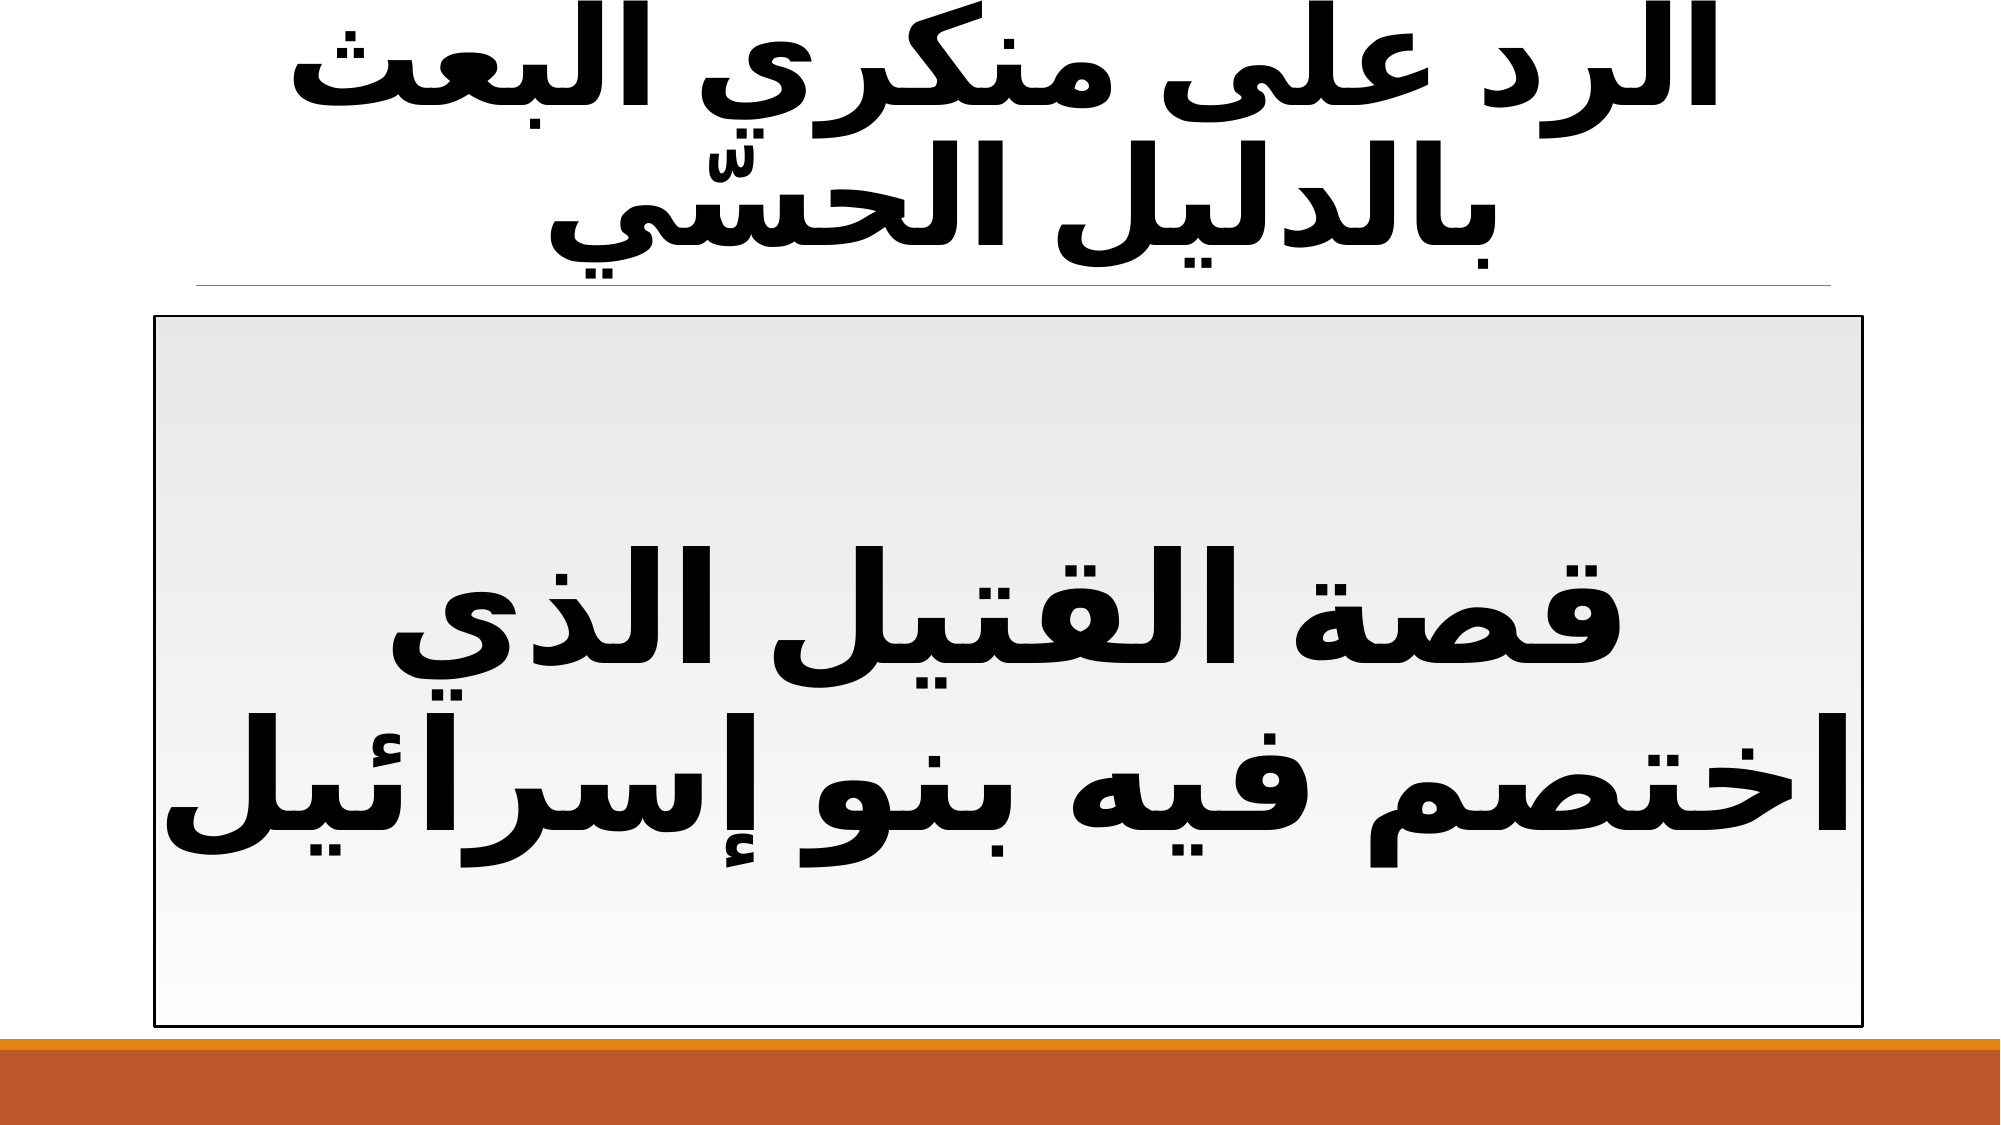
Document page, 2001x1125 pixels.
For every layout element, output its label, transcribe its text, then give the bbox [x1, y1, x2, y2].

title الرد على منكري البعث بالدليل الحسّي [120, 44, 1896, 281]
list قصة القتيل الذي اختصم فيه بنو إسرائيل [153, 315, 1864, 1028]
